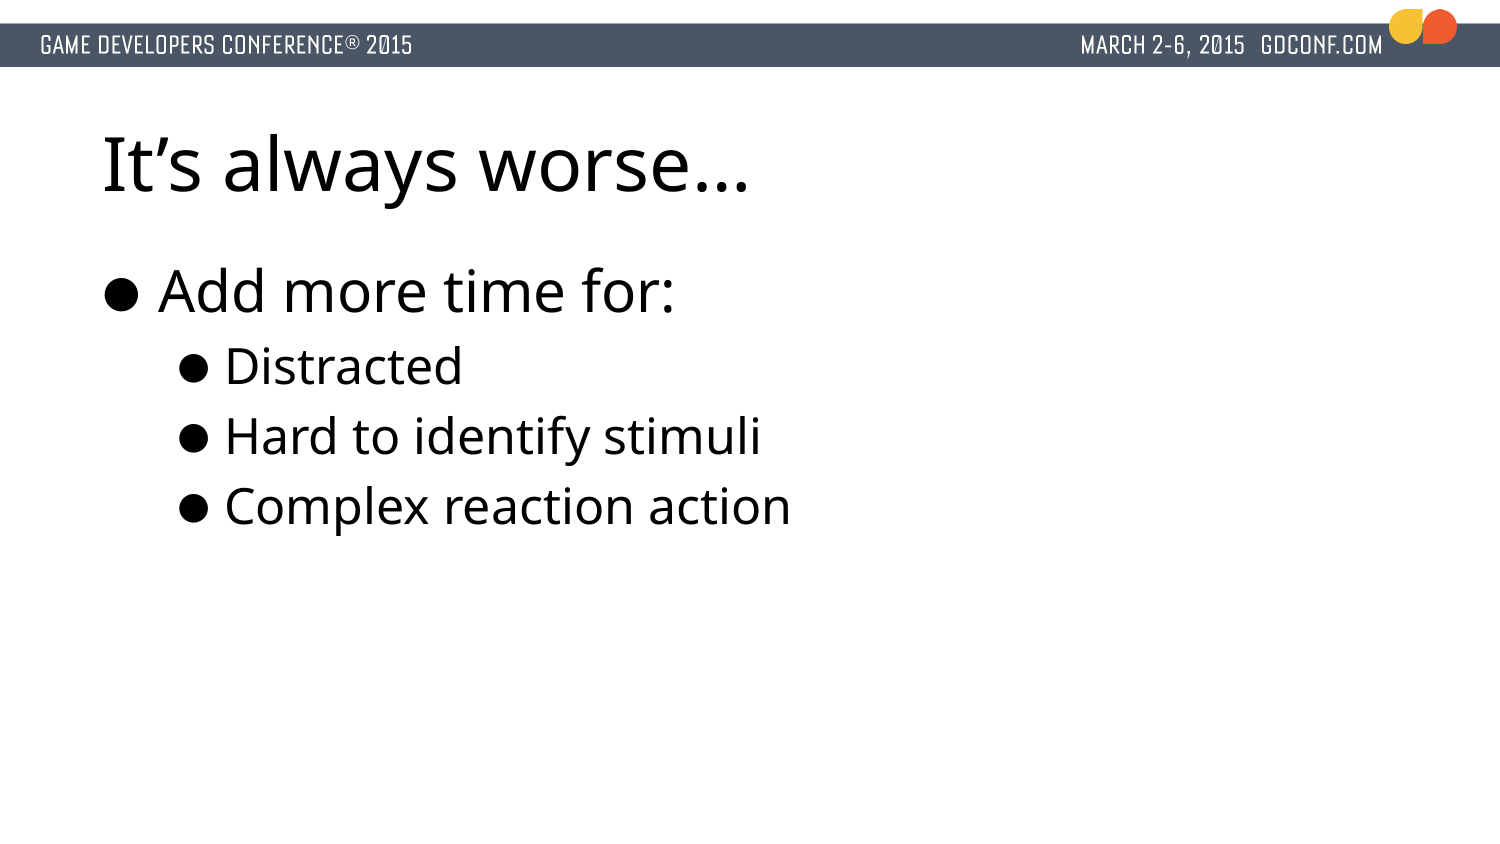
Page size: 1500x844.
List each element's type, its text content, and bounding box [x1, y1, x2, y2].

picture [0, 9, 1500, 67]
list Add more time for: Distracted Hard to identify stimuli Complex reaction action [87, 246, 1413, 697]
title It’s always worse… [87, 109, 1413, 238]
